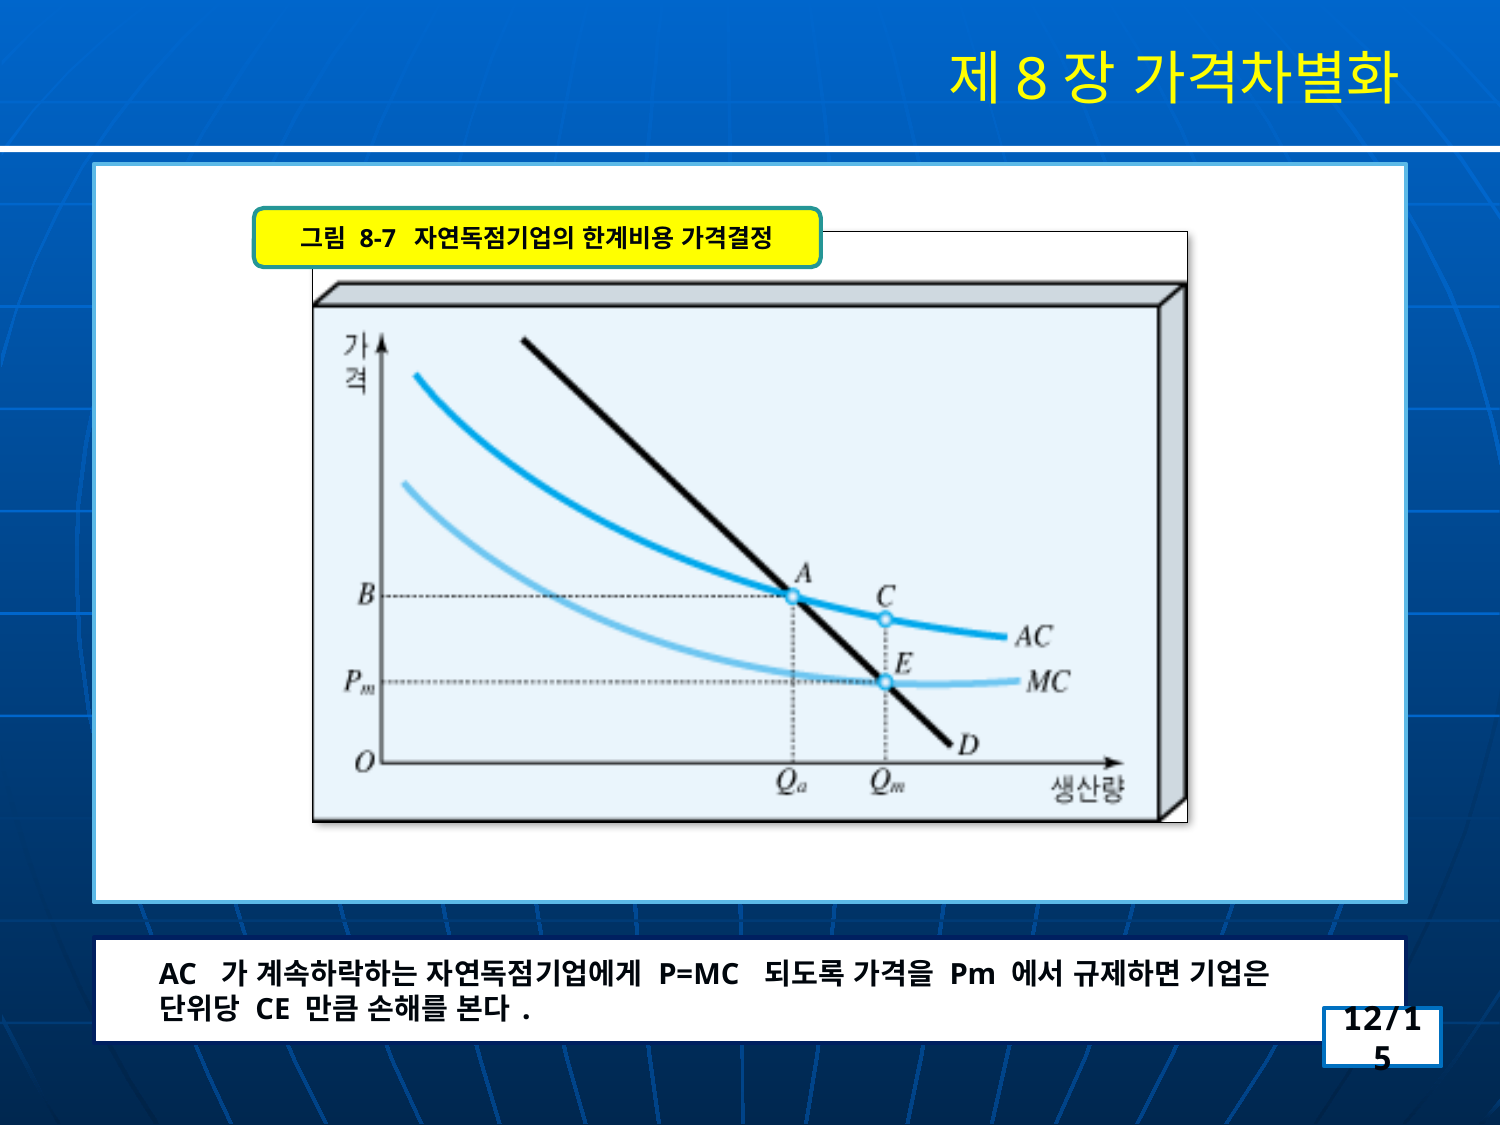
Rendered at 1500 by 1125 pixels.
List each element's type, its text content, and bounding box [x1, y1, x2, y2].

text_box 제8장 가격차별화 [933, 34, 1416, 119]
text_box AC 가 계속하락하는 자연독점기업에게 P=MC 되도록 가격을 Pm 에서 규제하면 기업은 단위당 CE 만큼 손해를 본다. [92, 935, 1408, 1045]
text_box [92, 162, 1408, 904]
picture [312, 231, 1188, 823]
text_box 12/15 [1322, 1006, 1443, 1068]
text_box 그림 8-7 자연독점기업의 한계비용 가격결정 [251, 205, 823, 270]
